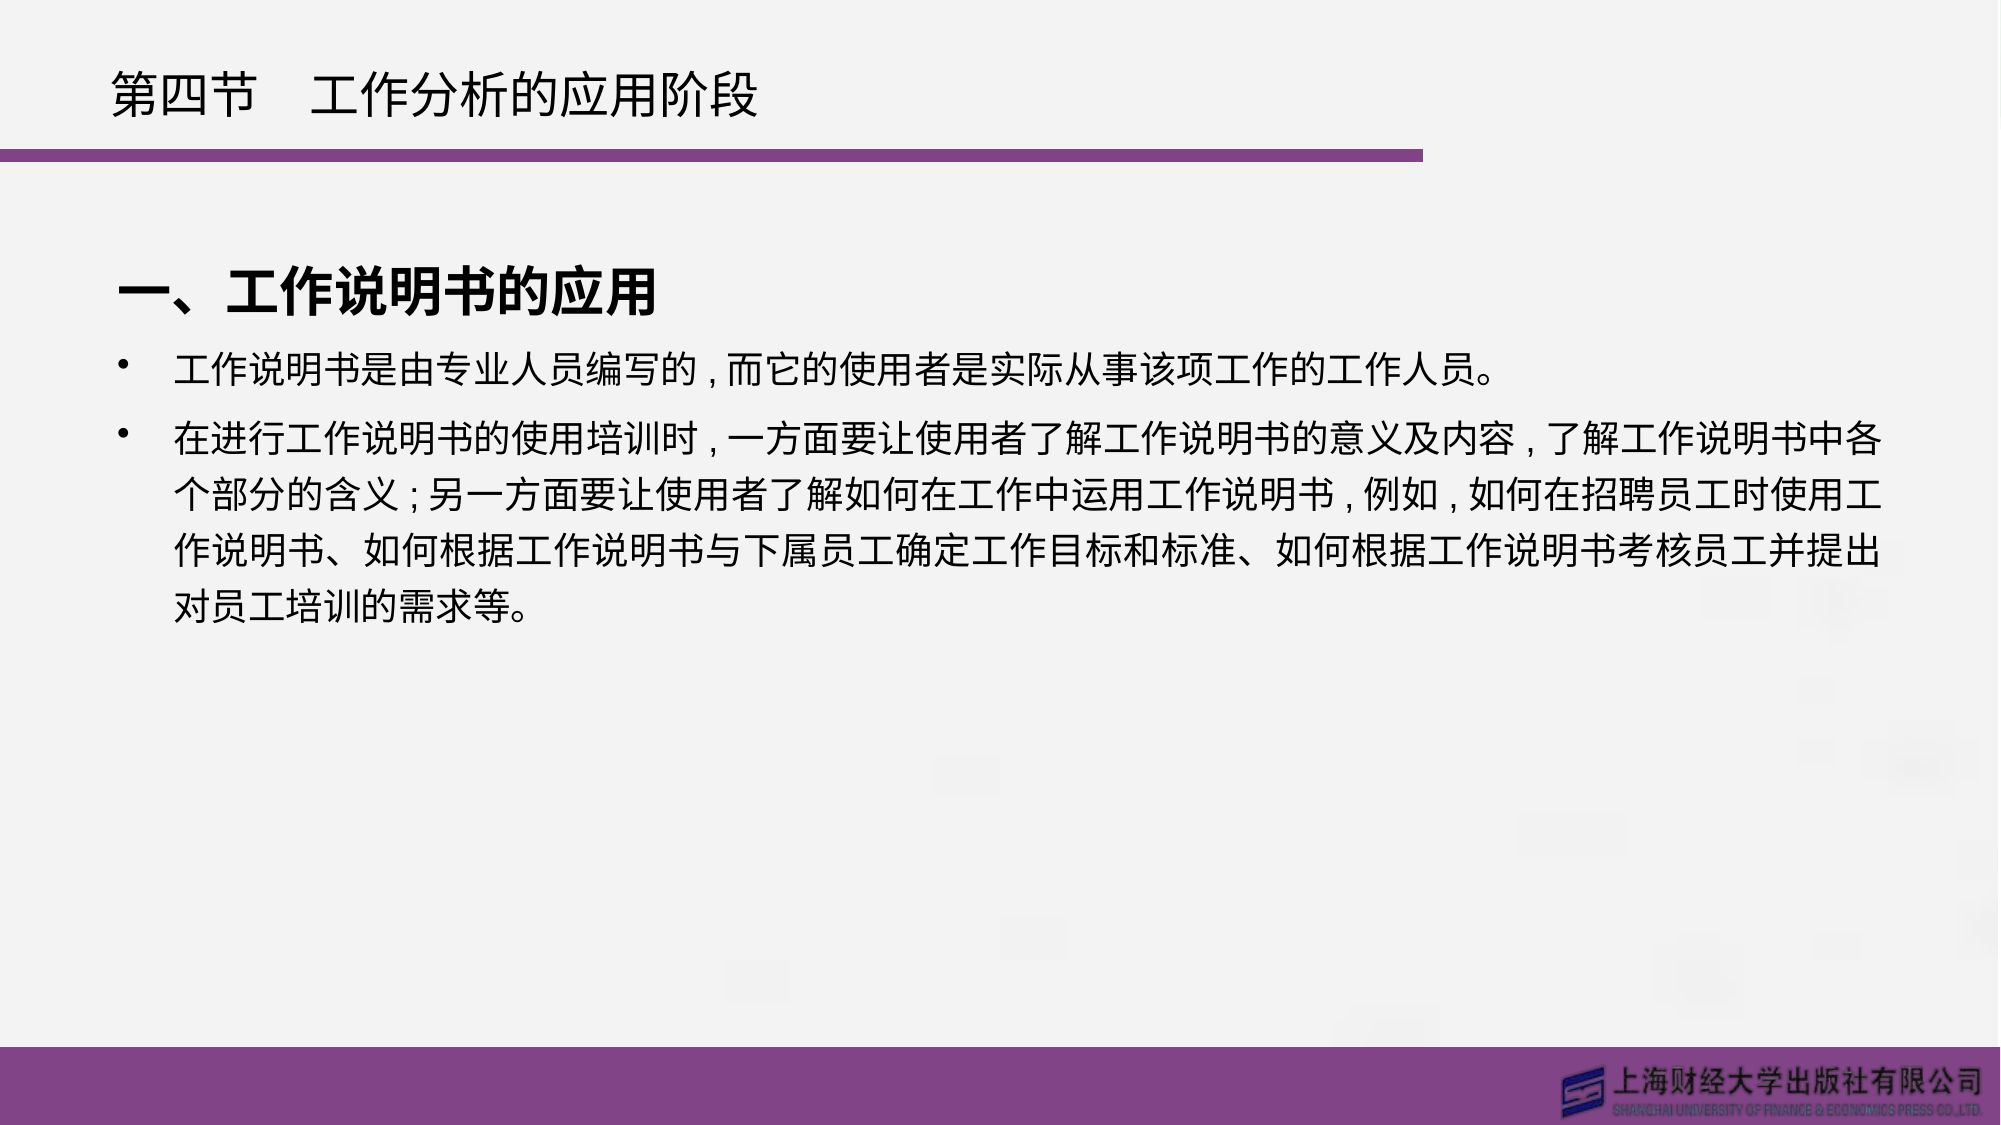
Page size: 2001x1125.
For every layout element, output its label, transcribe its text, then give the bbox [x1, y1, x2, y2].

title 第四节 工作分析的应用阶段 [94, 42, 1451, 146]
picture [0, 0, 2001, 1125]
list 一、工作说明书的应用 工作说明书是由专业人员编写的,而它的使用者是实际从事该项工作的工作人员。 在进行工作说明书的使用培训时,一方面要让使用者了解工作说明书的意义及内容,了解工作说明书中各个部分的含义;另一方面要让使用者了解如何在工作中运用工作说明书,例如,如何在招聘员工时使用工作说明书、如何根据工作说明书与下属员工确定工作目标和标准、如何根据工作说明书考核员工并提出对员工培训的需求等。 [102, 233, 1898, 1032]
